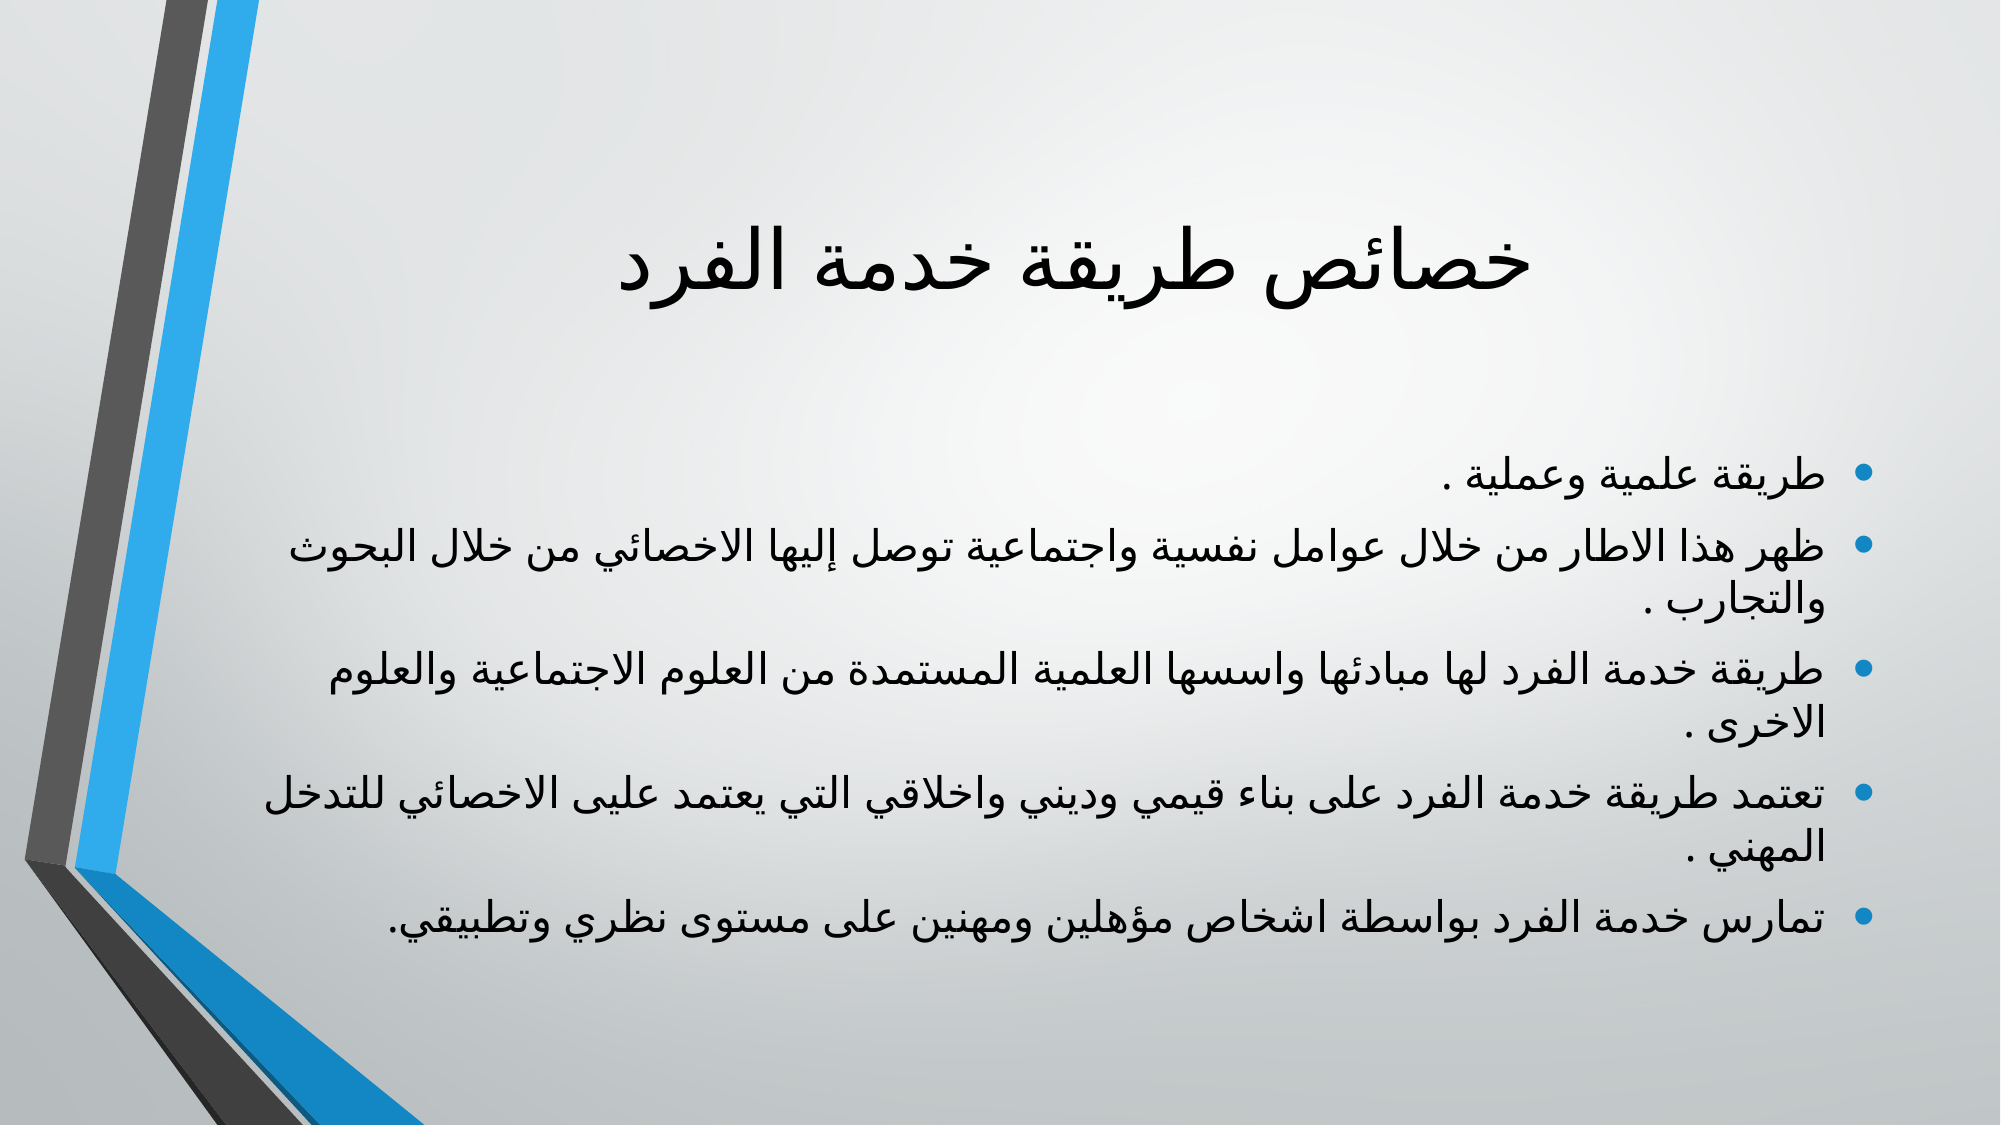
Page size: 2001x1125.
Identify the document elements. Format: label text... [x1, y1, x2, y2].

title خصائص طريقة خدمة الفرد [243, 112, 1887, 400]
list طريقة علمية وعملية . ظهر هذا الاطار من خلال عوامل نفسية واجتماعية توصل إليها الاخصائي من خلال البحوث والتجارب . طريقة خدمة الفرد لها مبادئها واسسها العلمية المستمدة من العلوم الاجتماعية والعلوم الاخرى . تعتمد طريقة خدمة الفرد على بناء قيمي وديني واخلاقي التي يعتمد عليى الاخصائي للتدخل المهني . تمارس خدمة الفرد بواسطة اشخاص مؤهلين ومهنين على مستوى نظري وتطبيقي. [243, 437, 1887, 950]
